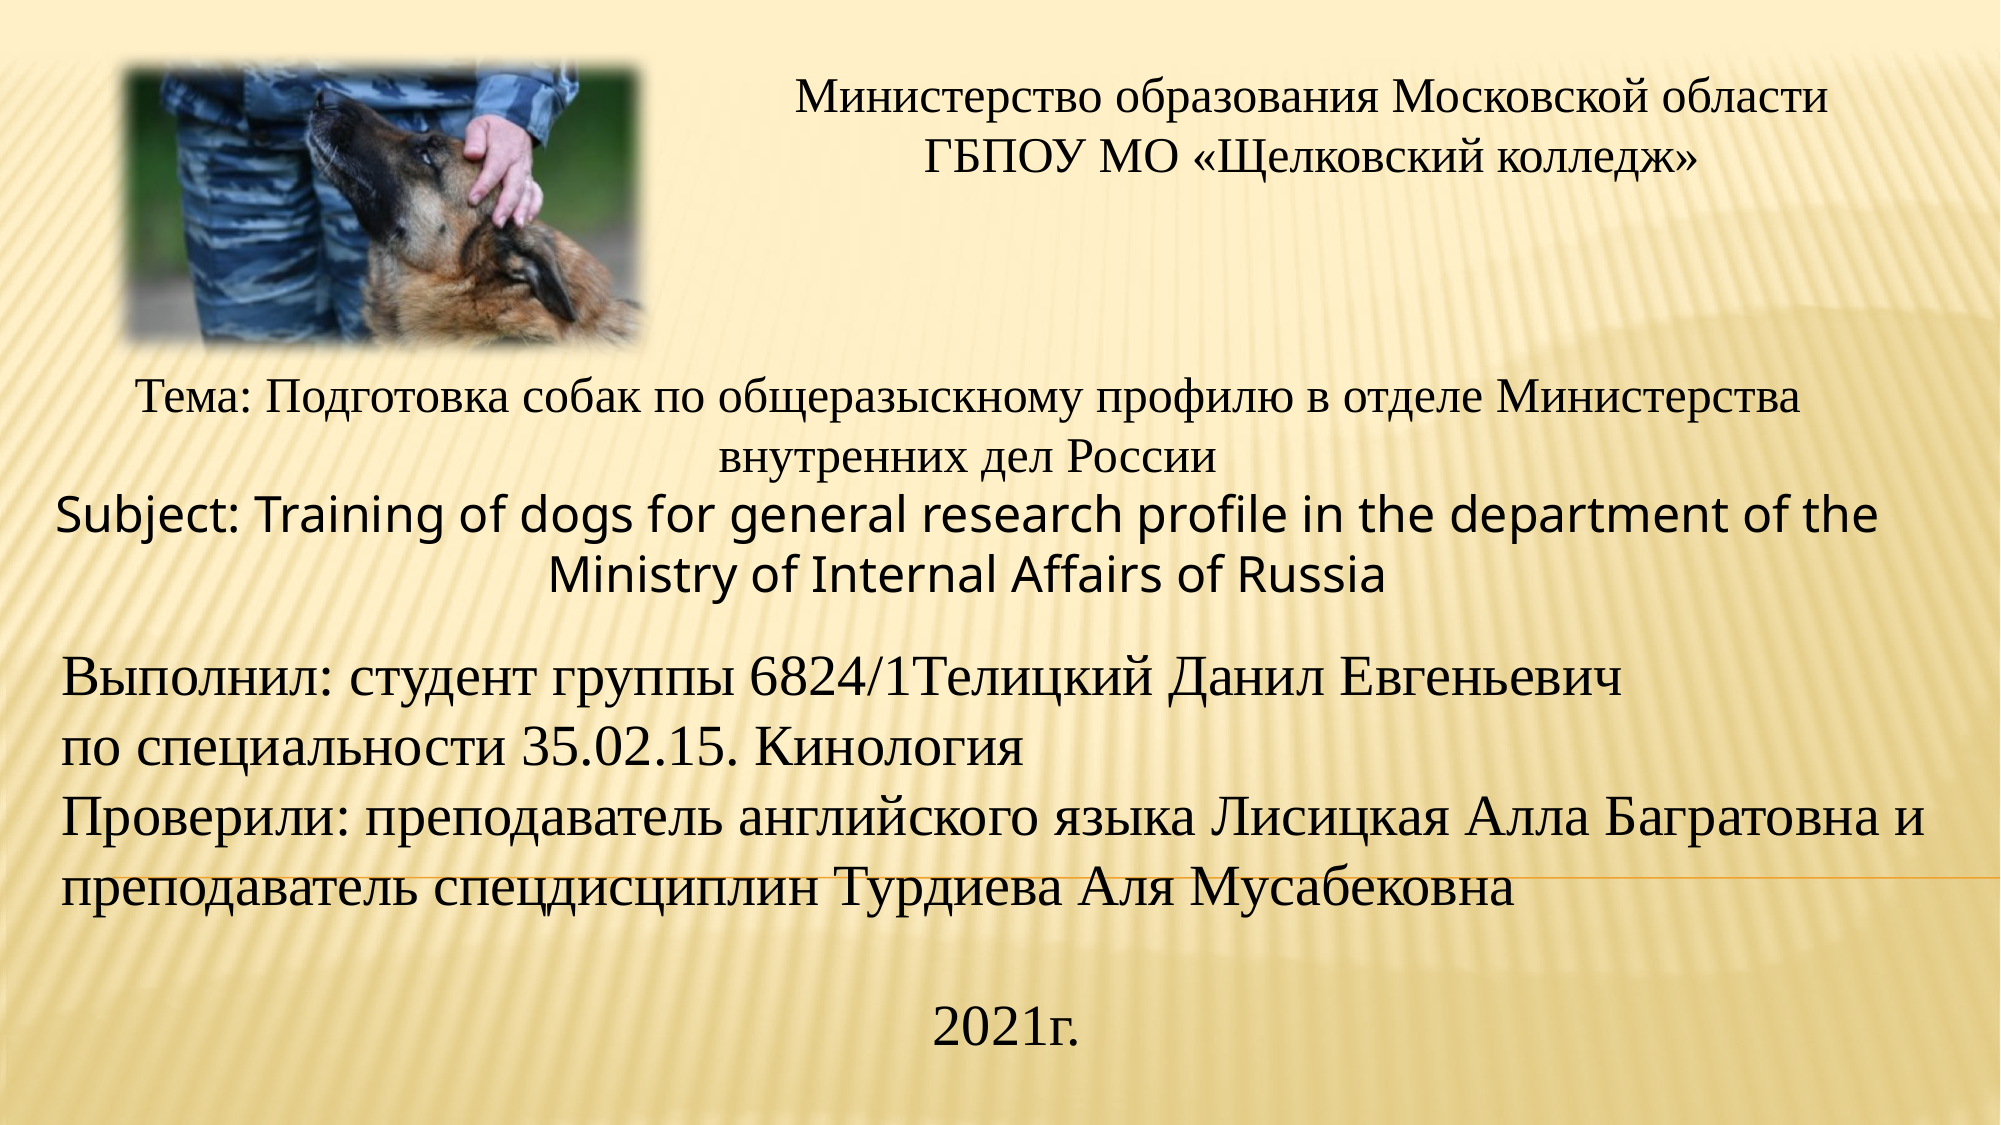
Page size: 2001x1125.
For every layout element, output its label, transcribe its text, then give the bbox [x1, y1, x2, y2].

picture [106, 50, 656, 362]
text_box Выполнил: студент группы 6824/1Телицкий Данил Евгеньевич по специальности 35.02.15. Кинология Проверили: преподаватель английского языка Лисицкая Алла Багратовна и преподаватель спецдисциплин Турдиева Аля Мусабековна 2021г. [46, 629, 1969, 1065]
text_box Министерство образования Московской области ГБПОУ МО «Щелковский колледж» Тема: Подготовка собак по общеразыскному профилю в отделе Министерства внутренних дел России Subject: Training of dogs for general research profile in the department of the Ministry of Internal Affairs of Russia [0, 54, 1937, 610]
